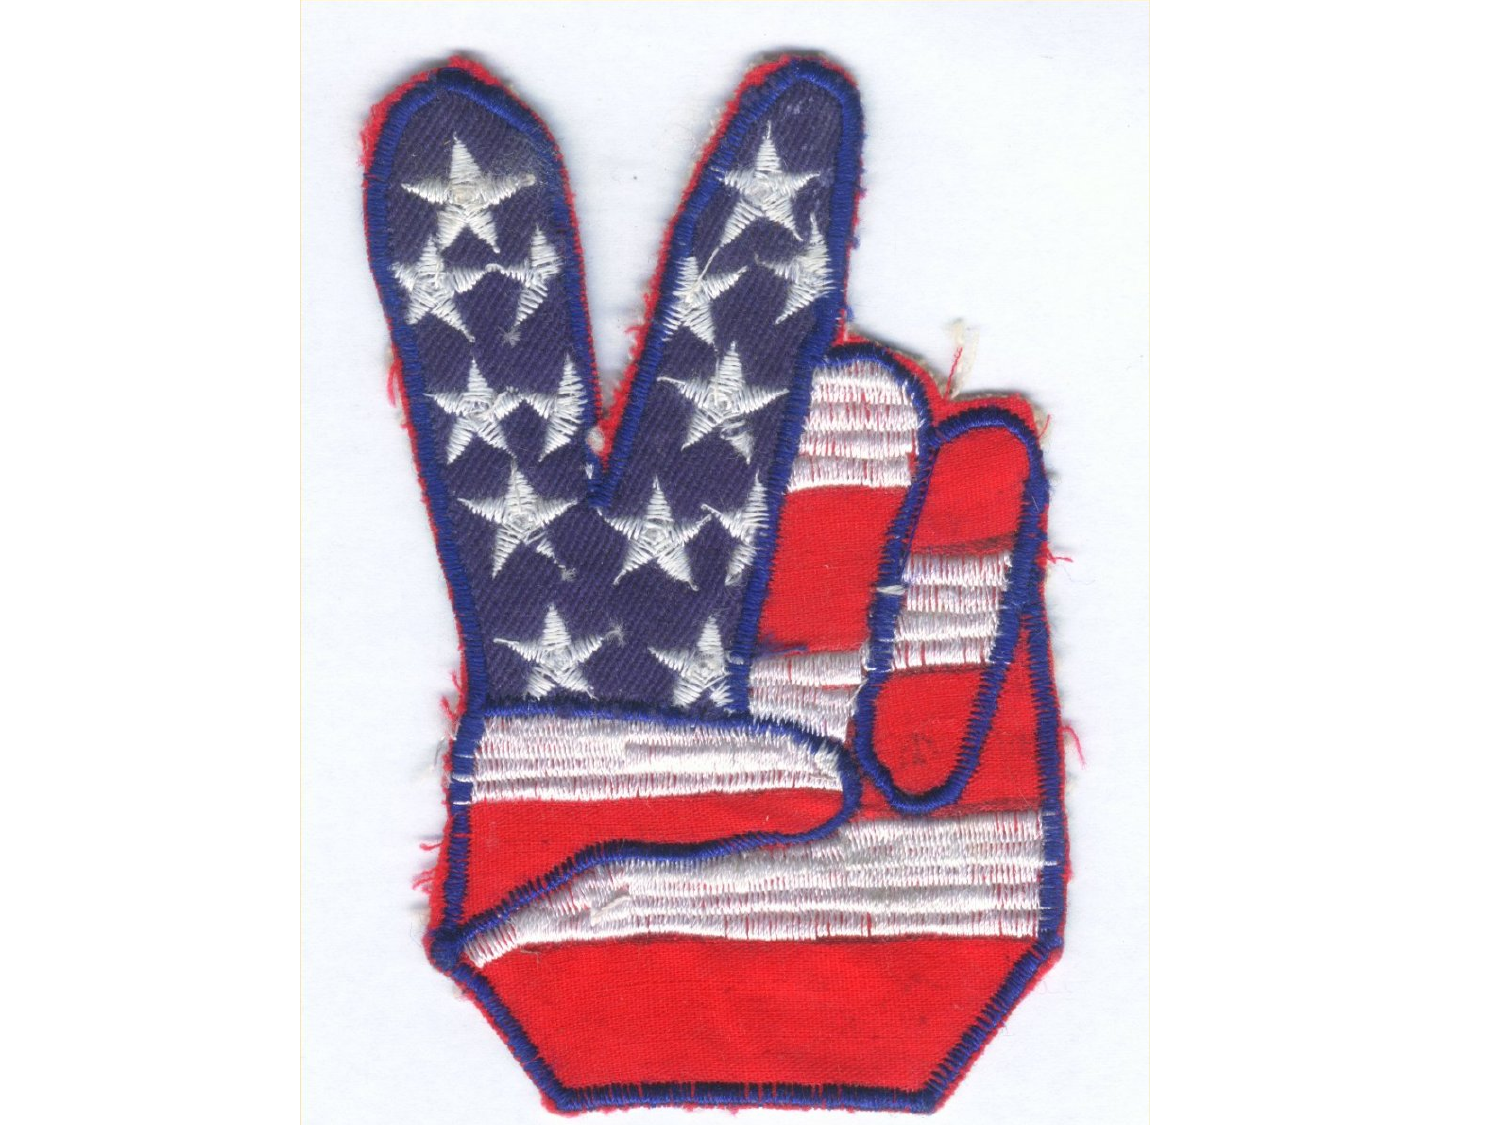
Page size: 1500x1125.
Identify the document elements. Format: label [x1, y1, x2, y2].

picture [299, 0, 1150, 1125]
